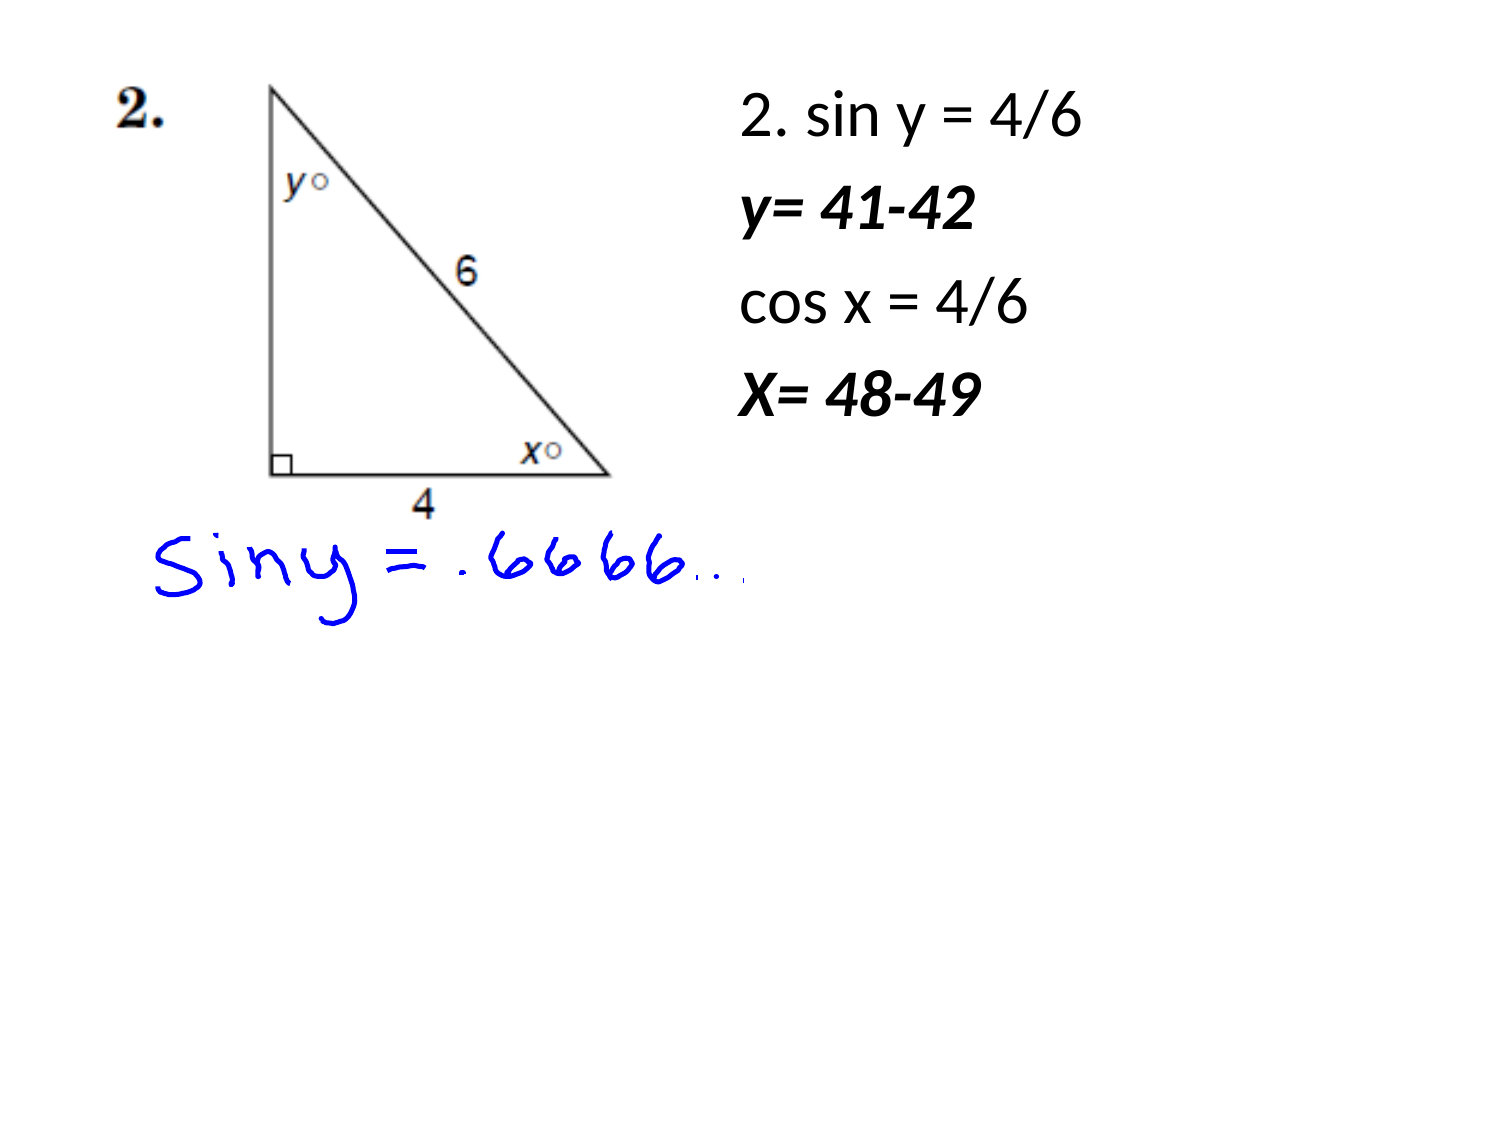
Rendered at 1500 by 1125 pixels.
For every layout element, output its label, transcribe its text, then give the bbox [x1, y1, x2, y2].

picture [74, 49, 706, 537]
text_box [157, 532, 745, 624]
text_box 2. sin y = 4/6 y= 41-42 cos x = 4/6 X= 48-49 [724, 62, 1475, 438]
